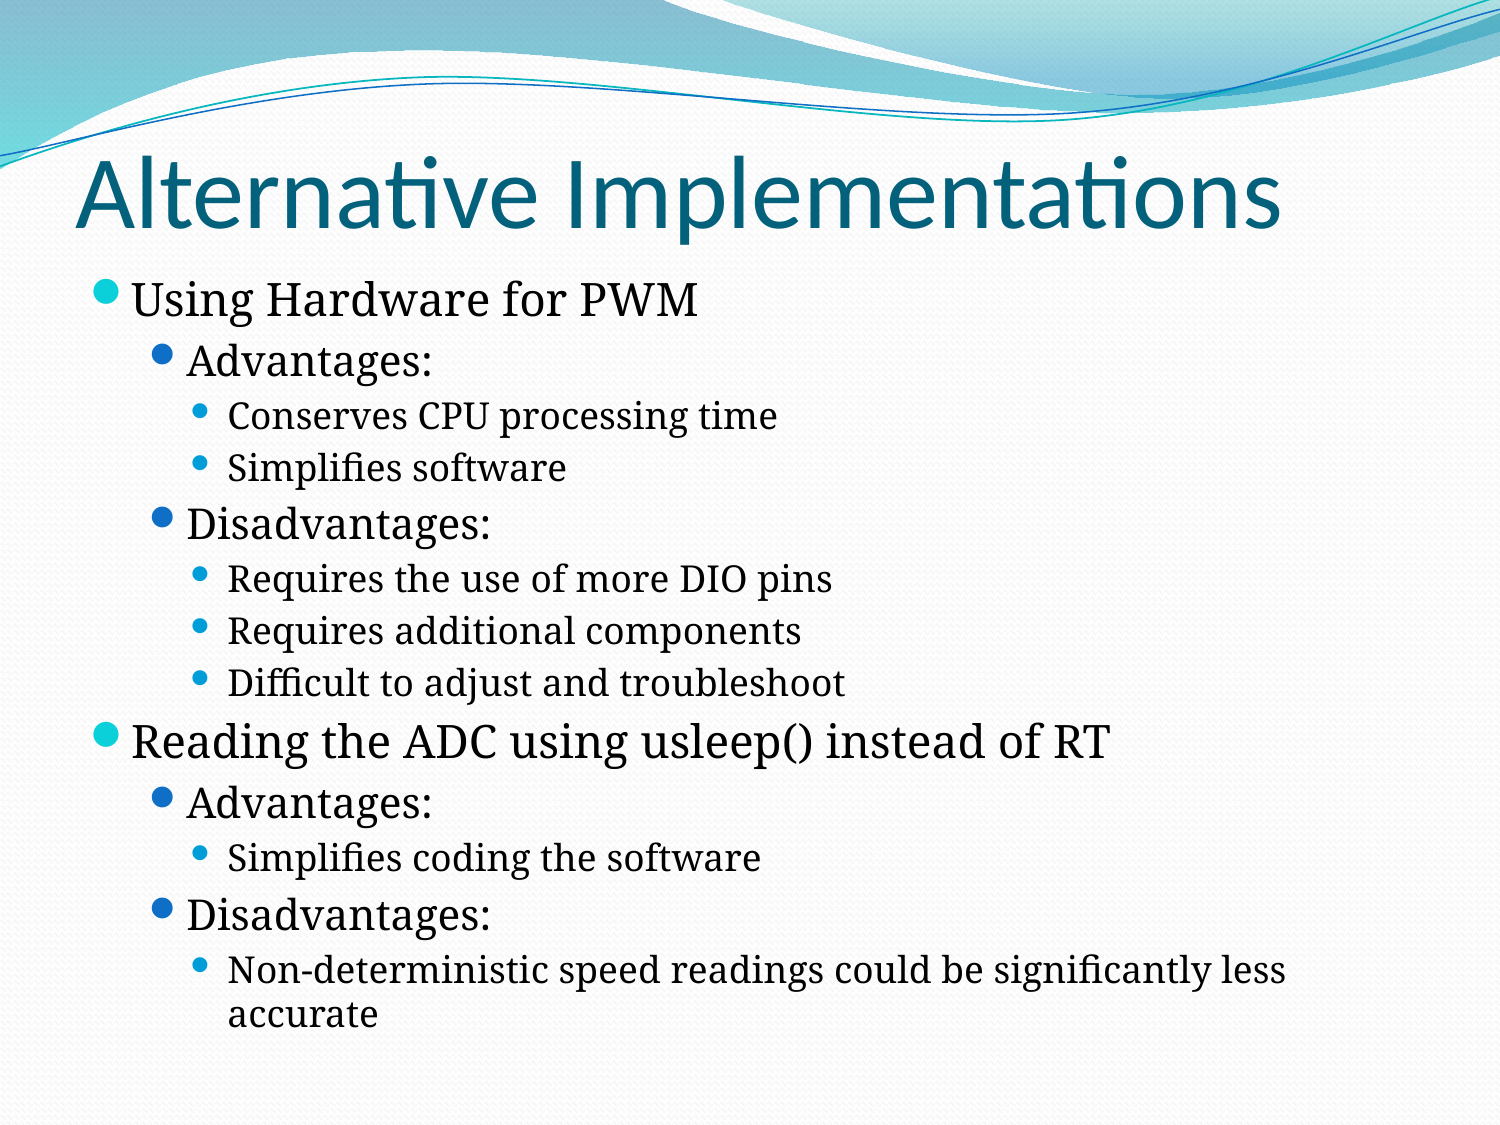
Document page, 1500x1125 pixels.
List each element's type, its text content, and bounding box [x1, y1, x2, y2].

list Using Hardware for PWM Advantages: Conserves CPU processing time Simplifies software Disadvantages: Requires the use of more DIO pins Requires additional components Difficult to adjust and troubleshoot Reading the ADC using usleep() instead of RT Advantages: Simplifies coding the software Disadvantages: Non-deterministic speed readings could be significantly less accurate [75, 262, 1425, 1050]
title Alternative Implementations [75, 115, 1425, 250]
